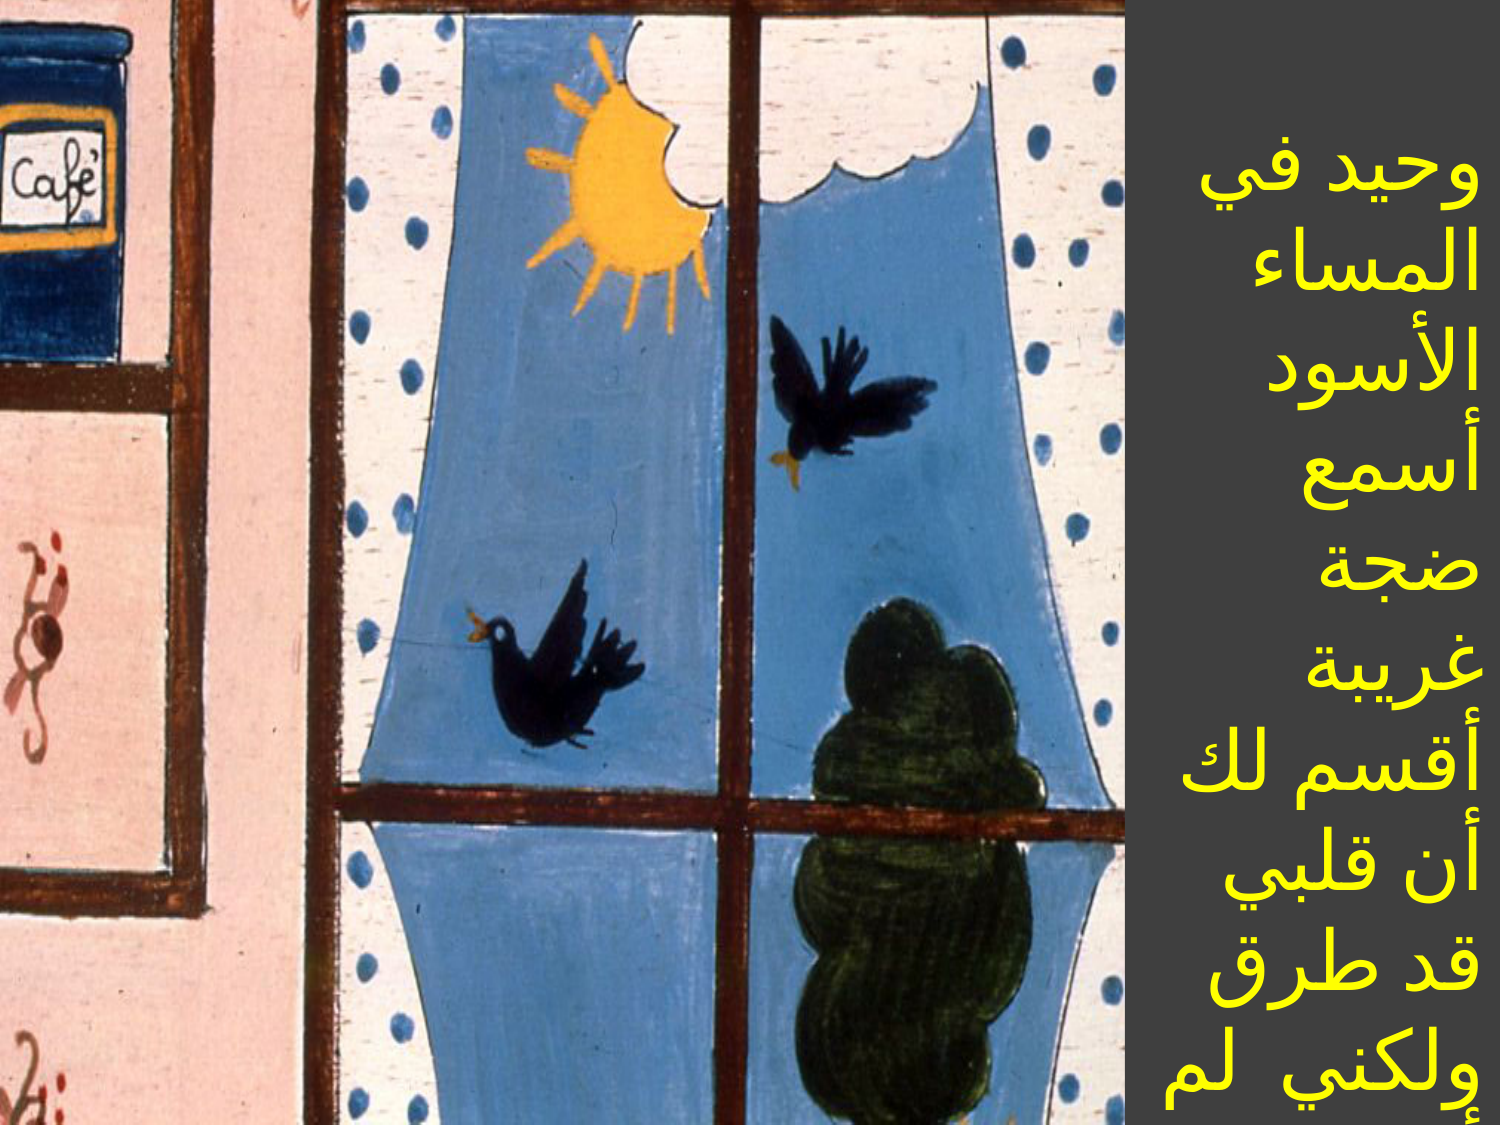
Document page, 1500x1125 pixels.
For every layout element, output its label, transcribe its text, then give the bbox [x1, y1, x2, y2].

picture [0, 0, 1126, 1125]
text_box وحيد في المساء الأسود أسمع ضجة غريبة أقسم لك أن قلبي قد طرق ولكني لم أحس الخوف [1126, 0, 1500, 1125]
